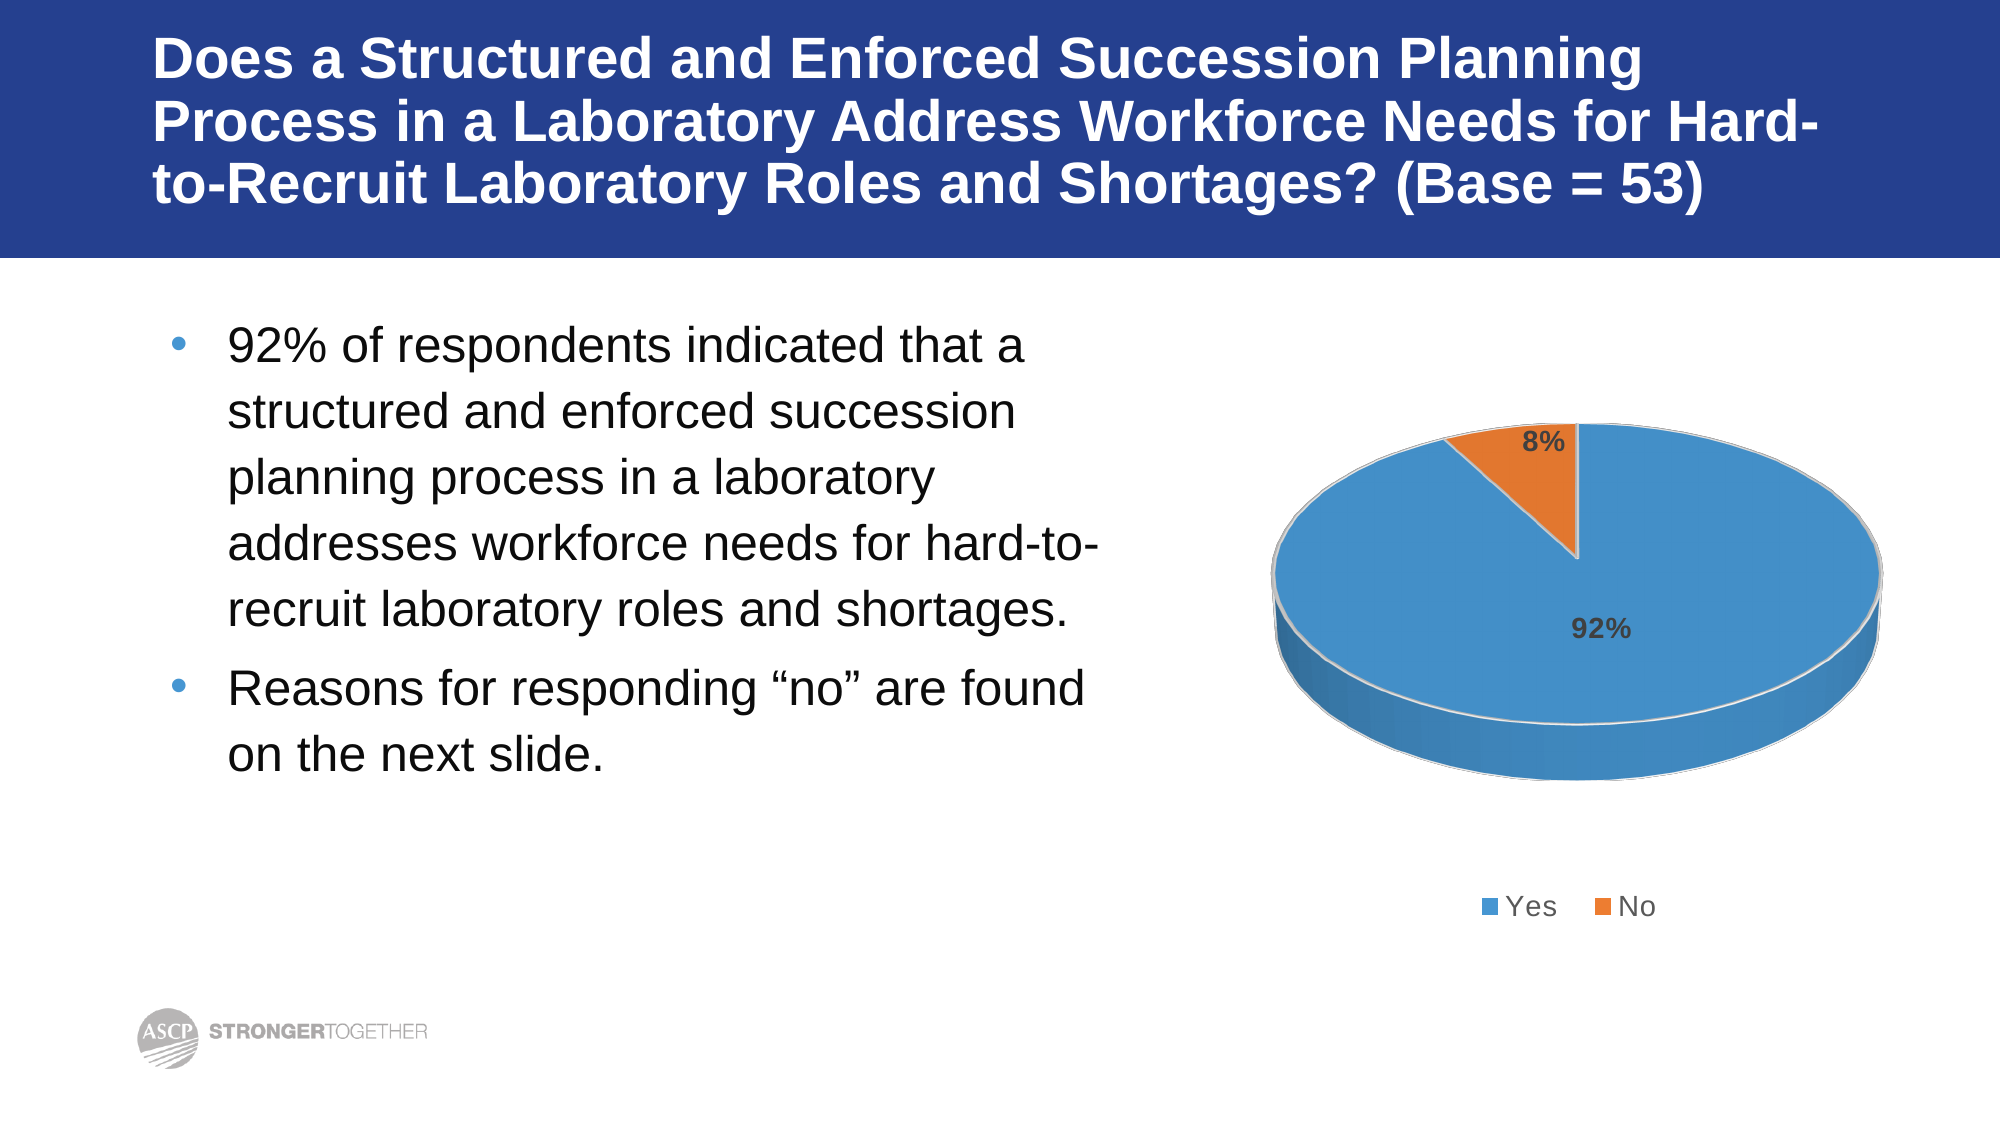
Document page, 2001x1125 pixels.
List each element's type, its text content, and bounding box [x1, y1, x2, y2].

title Does a Structured and Enforced Succession Planning Process in a Laboratory Address Workforce Needs for Hard-to-Recruit Laboratory Roles and Shortages? (Base = 53) [137, 20, 1863, 288]
chart [1168, 299, 2000, 1029]
list 92% of respondents indicated that a structured and enforced succession planning process in a laboratory addresses workforce needs for hard-to-recruit laboratory roles and shortages. Reasons for responding “no” are found on the next slide. [137, 299, 1166, 942]
picture [137, 1008, 427, 1069]
